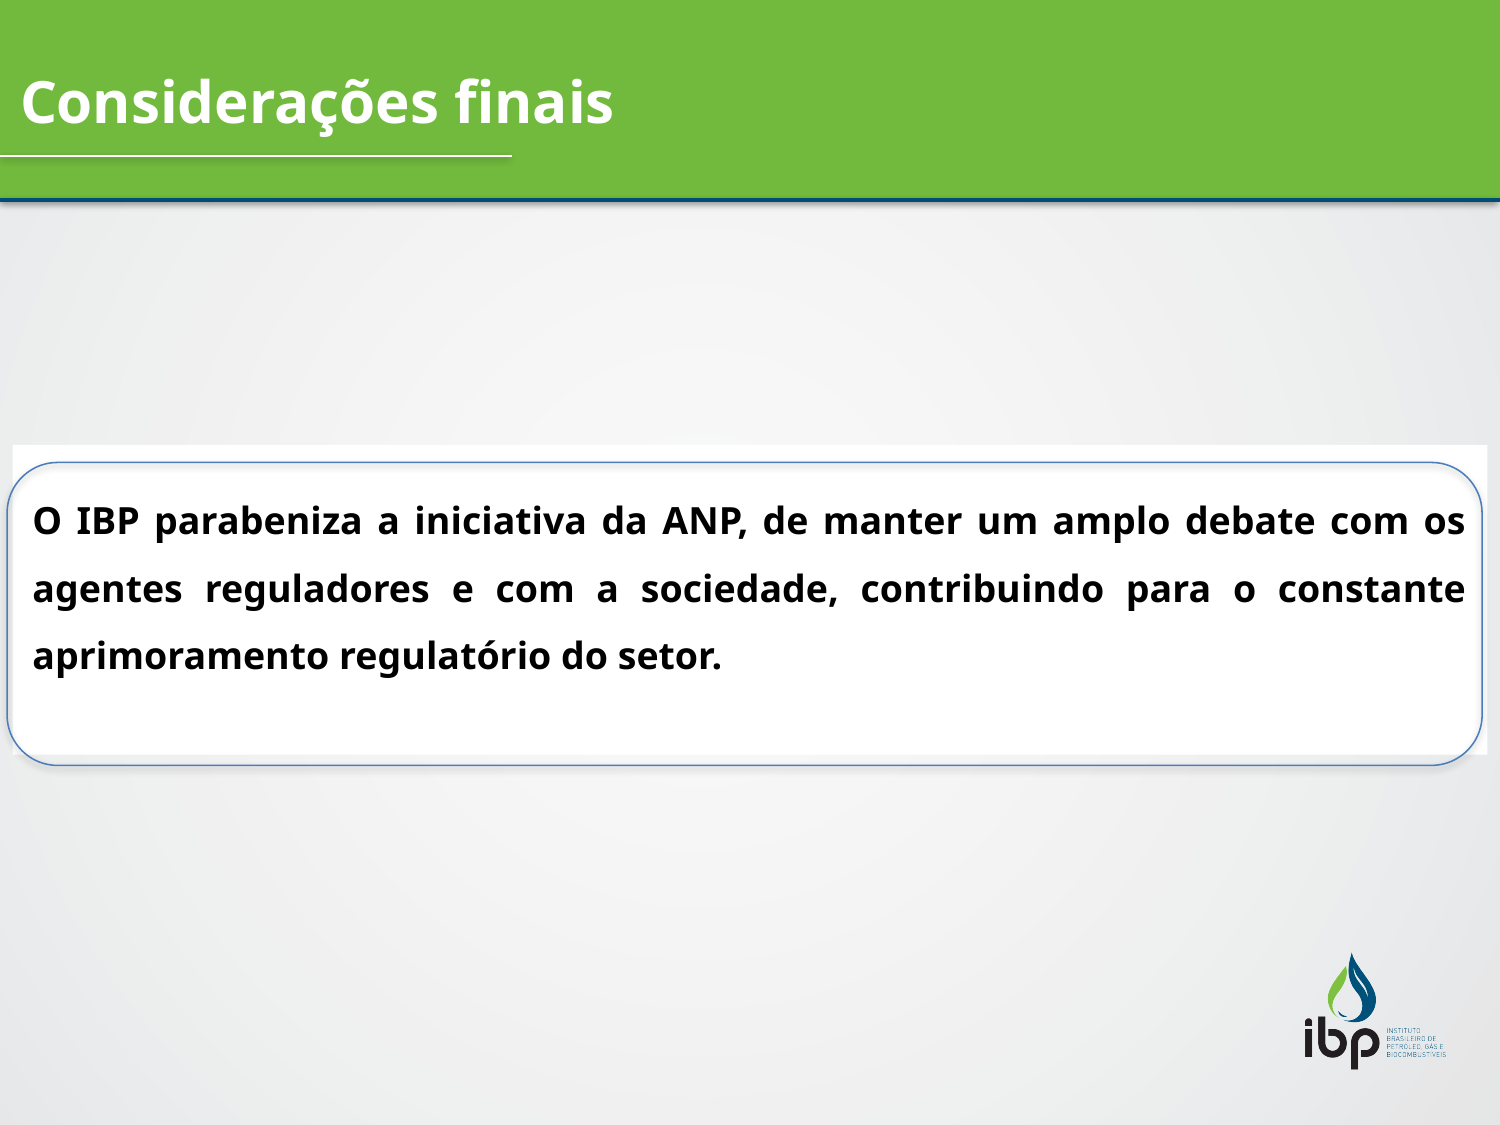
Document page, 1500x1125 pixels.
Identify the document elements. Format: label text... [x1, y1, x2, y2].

picture [0, 203, 1500, 1125]
text_box Considerações finais [0, 0, 1500, 198]
text_box O IBP parabeniza a iniciativa da ANP, de manter um amplo debate com os agentes reguladores e com a sociedade, contribuindo para o constante aprimoramento regulatório do setor. [10, 443, 1490, 757]
text_box [6, 461, 1483, 767]
